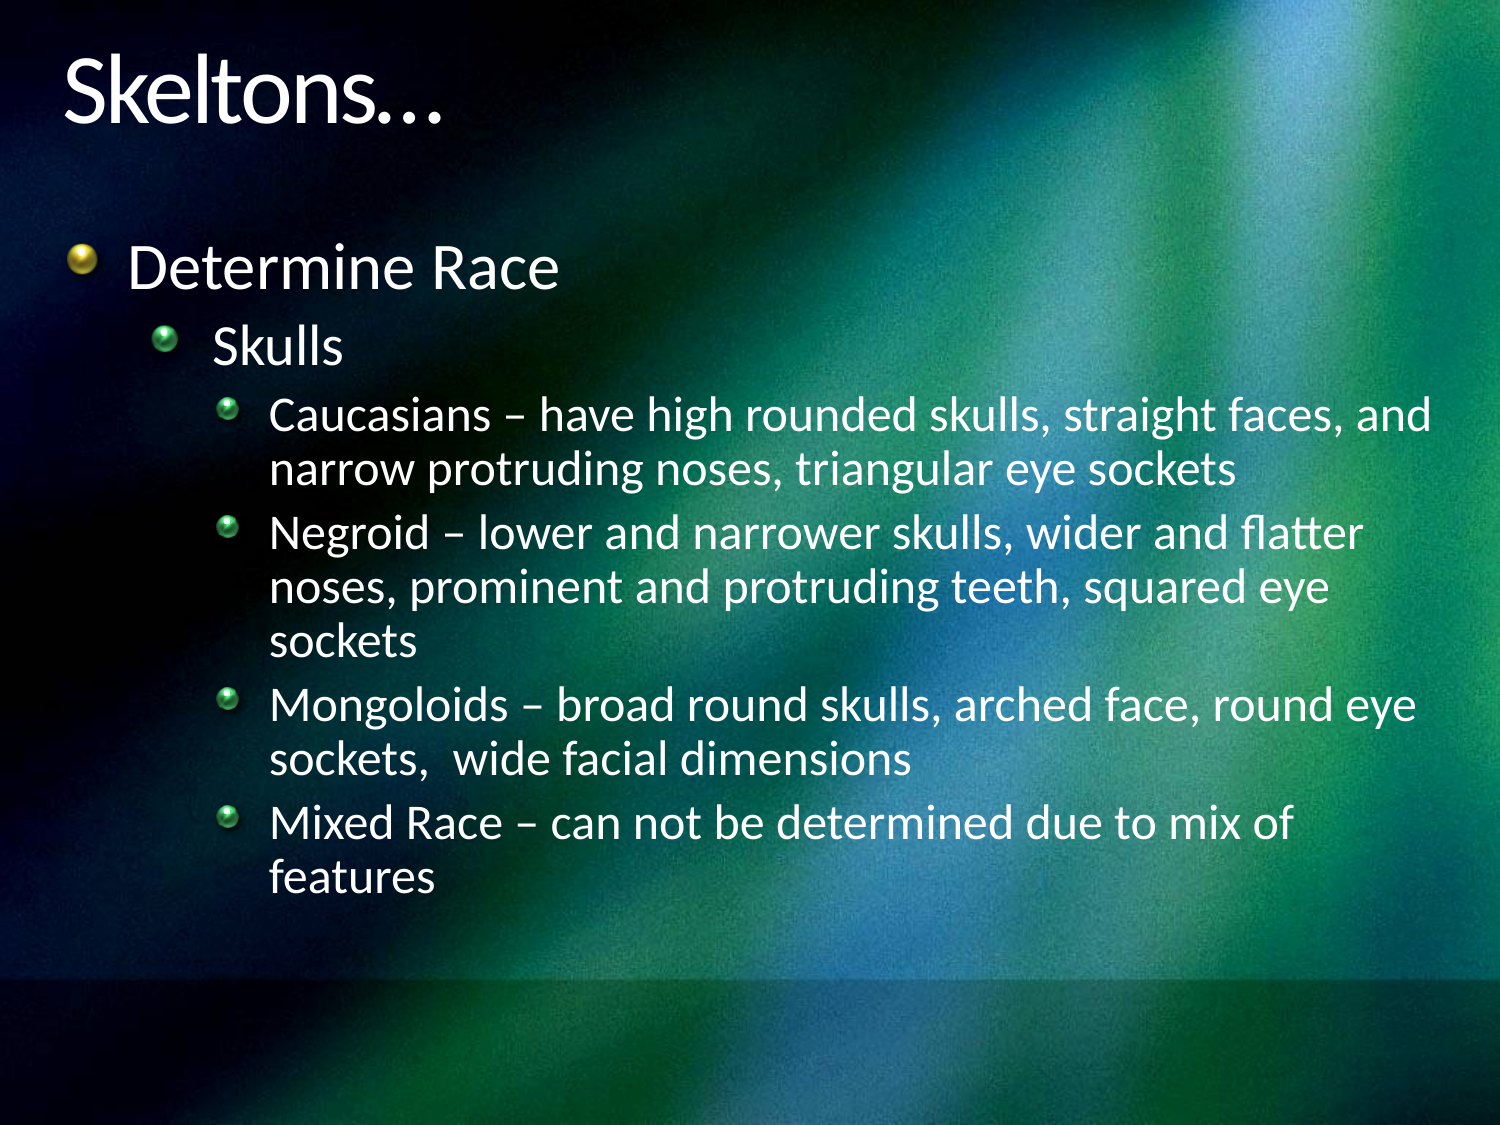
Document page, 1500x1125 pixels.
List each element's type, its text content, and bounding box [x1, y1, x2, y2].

list Determine Race Skulls Caucasians – have high rounded skulls, straight faces, and narrow protruding noses, triangular eye sockets Negroid – lower and narrower skulls, wider and flatter noses, prominent and protruding teeth, squared eye sockets Mongoloids – broad round skulls, arched face, round eye sockets, wide facial dimensions Mixed Race – can not be determined due to mix of features [62, 231, 1438, 922]
title Skeltons… [62, 37, 1438, 147]
picture [0, 0, 1500, 1125]
